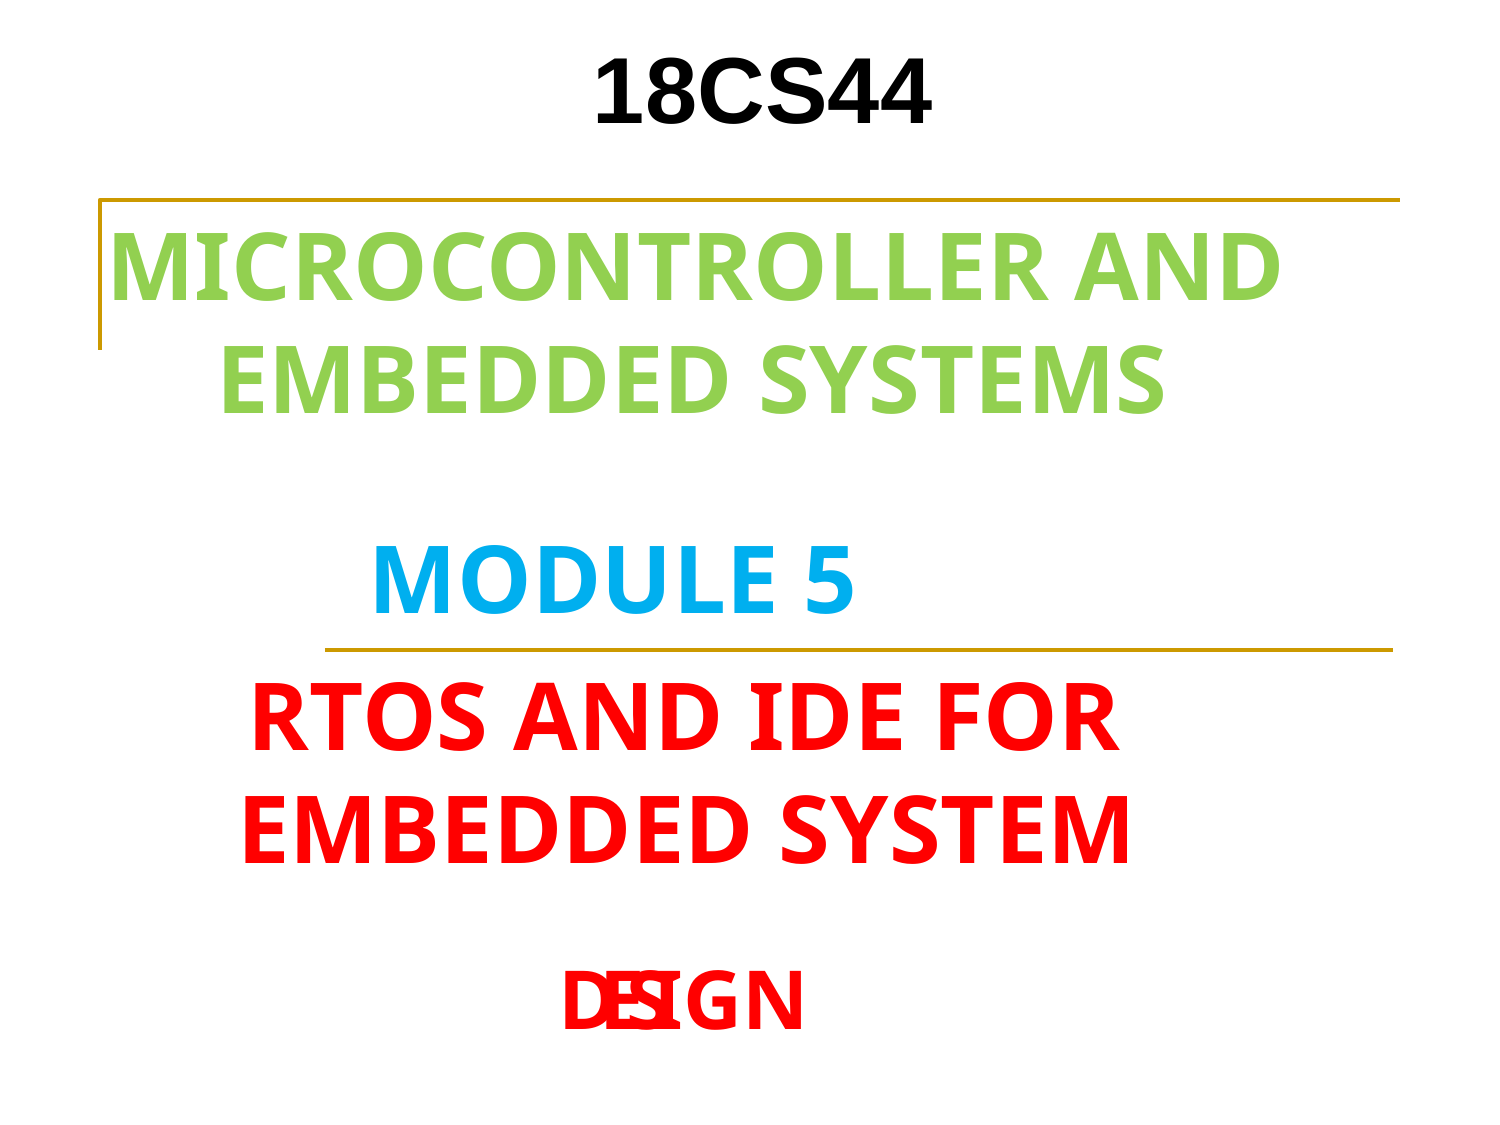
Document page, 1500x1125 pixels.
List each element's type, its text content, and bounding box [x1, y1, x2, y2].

text_box [935, 199, 1400, 204]
text_box [99, 199, 590, 350]
title 18CS44 [590, 27, 935, 218]
text_box MICROCONTROLLER AND EMBEDDED SYSTEMS MODULE 5 RTOS AND IDE FOR EMBEDDED SYSTEM DESIGN [102, 204, 1457, 1087]
